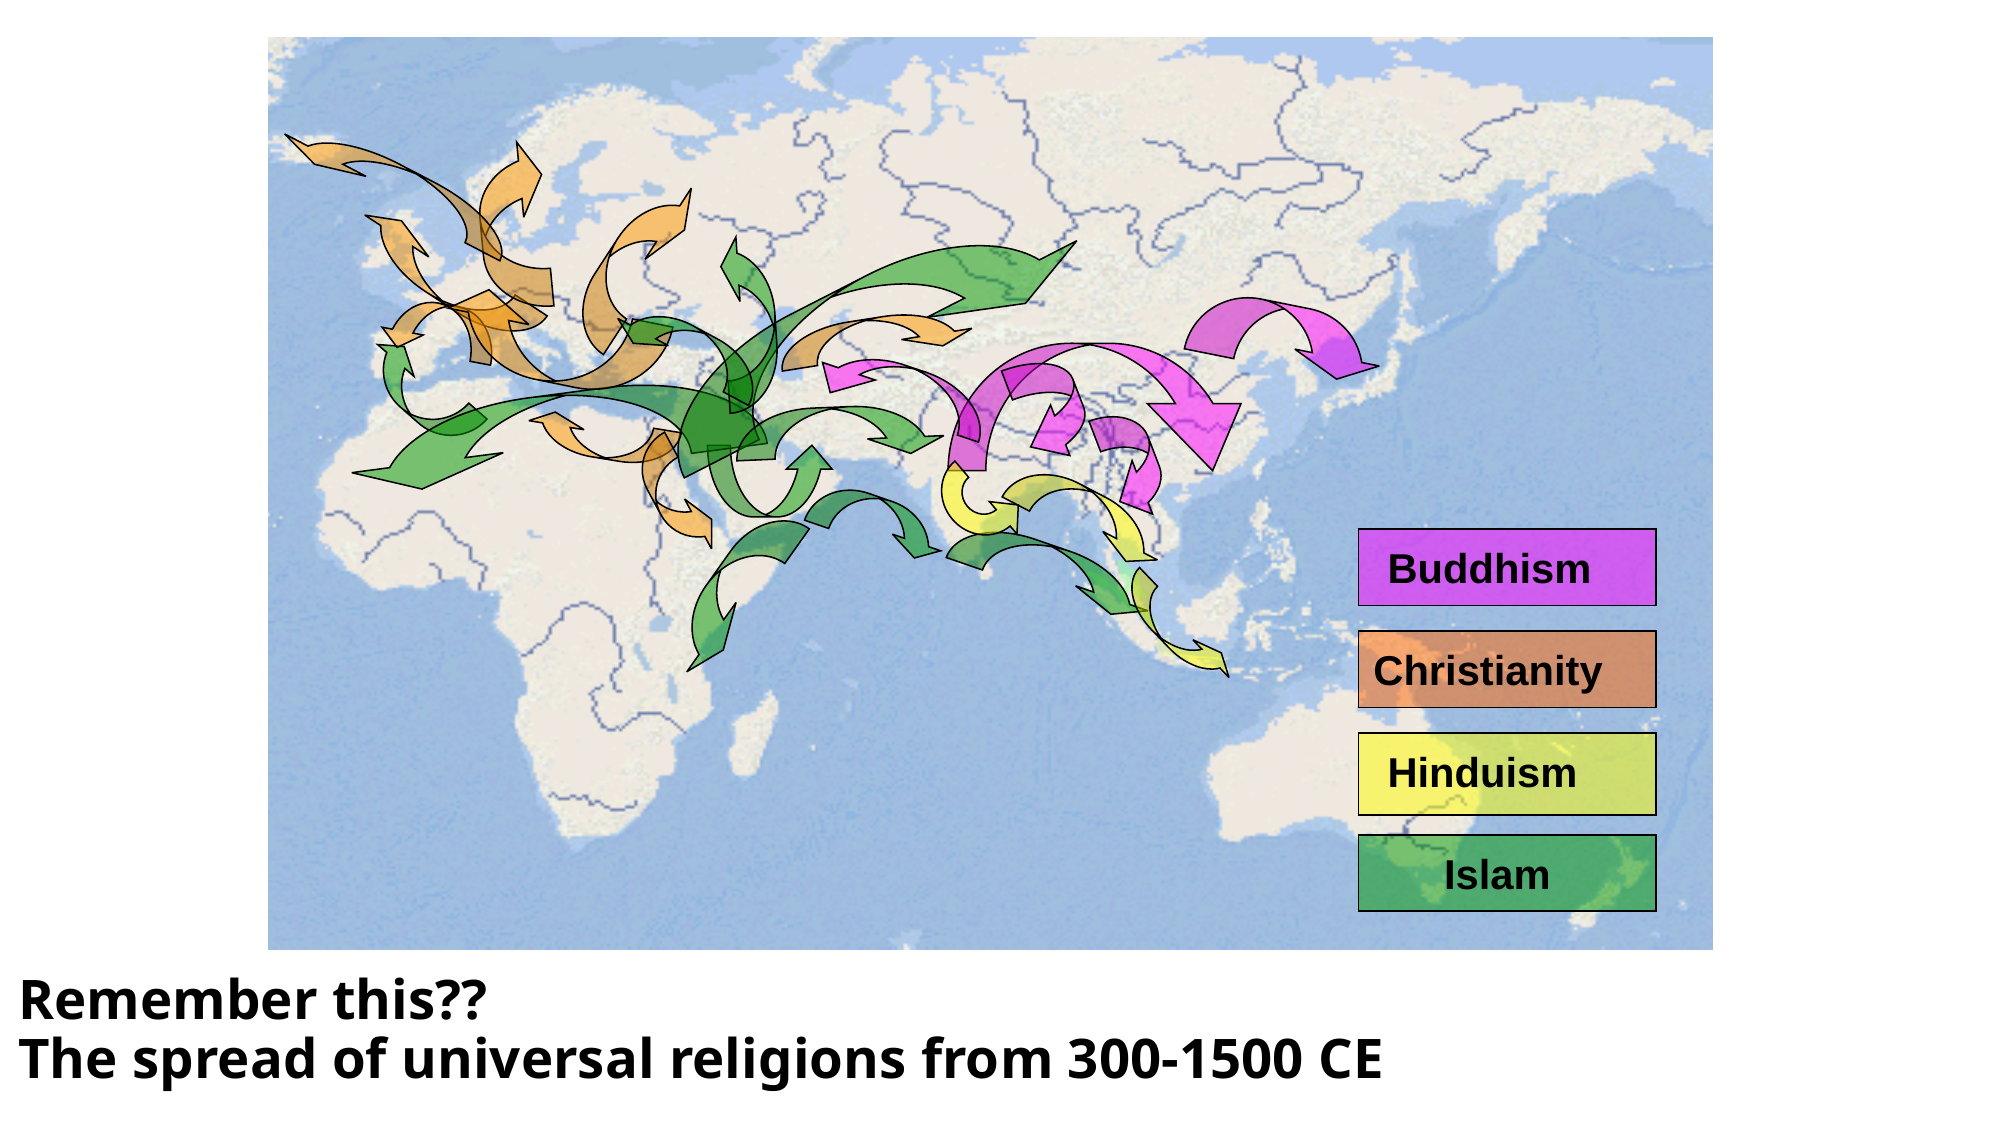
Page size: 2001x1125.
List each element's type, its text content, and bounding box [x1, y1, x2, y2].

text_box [268, 37, 1713, 950]
title Remember this?? The spread of universal religions from 300-1500 CE [3, 951, 1430, 1113]
